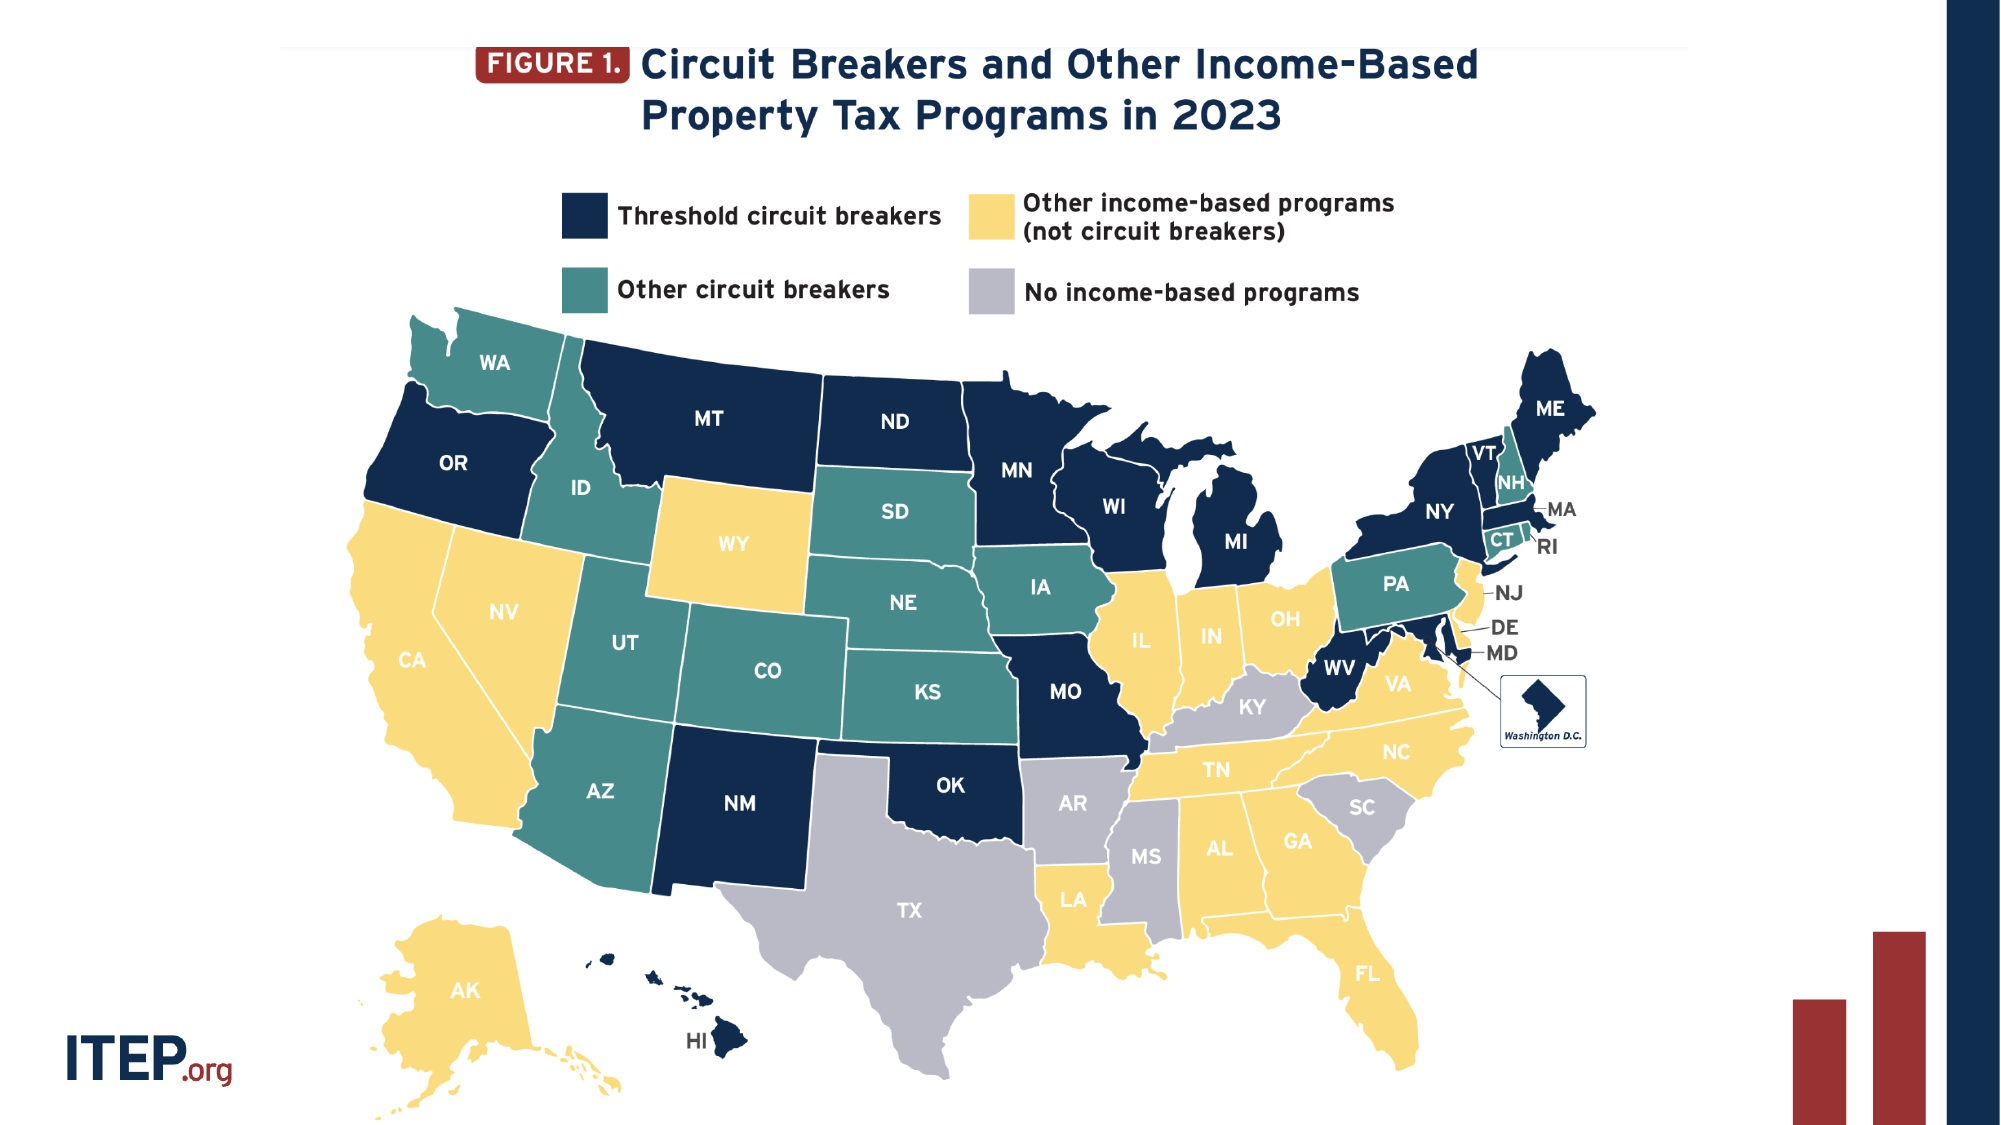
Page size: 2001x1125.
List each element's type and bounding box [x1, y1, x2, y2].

list [280, 47, 1688, 1125]
picture [0, 0, 2000, 1125]
